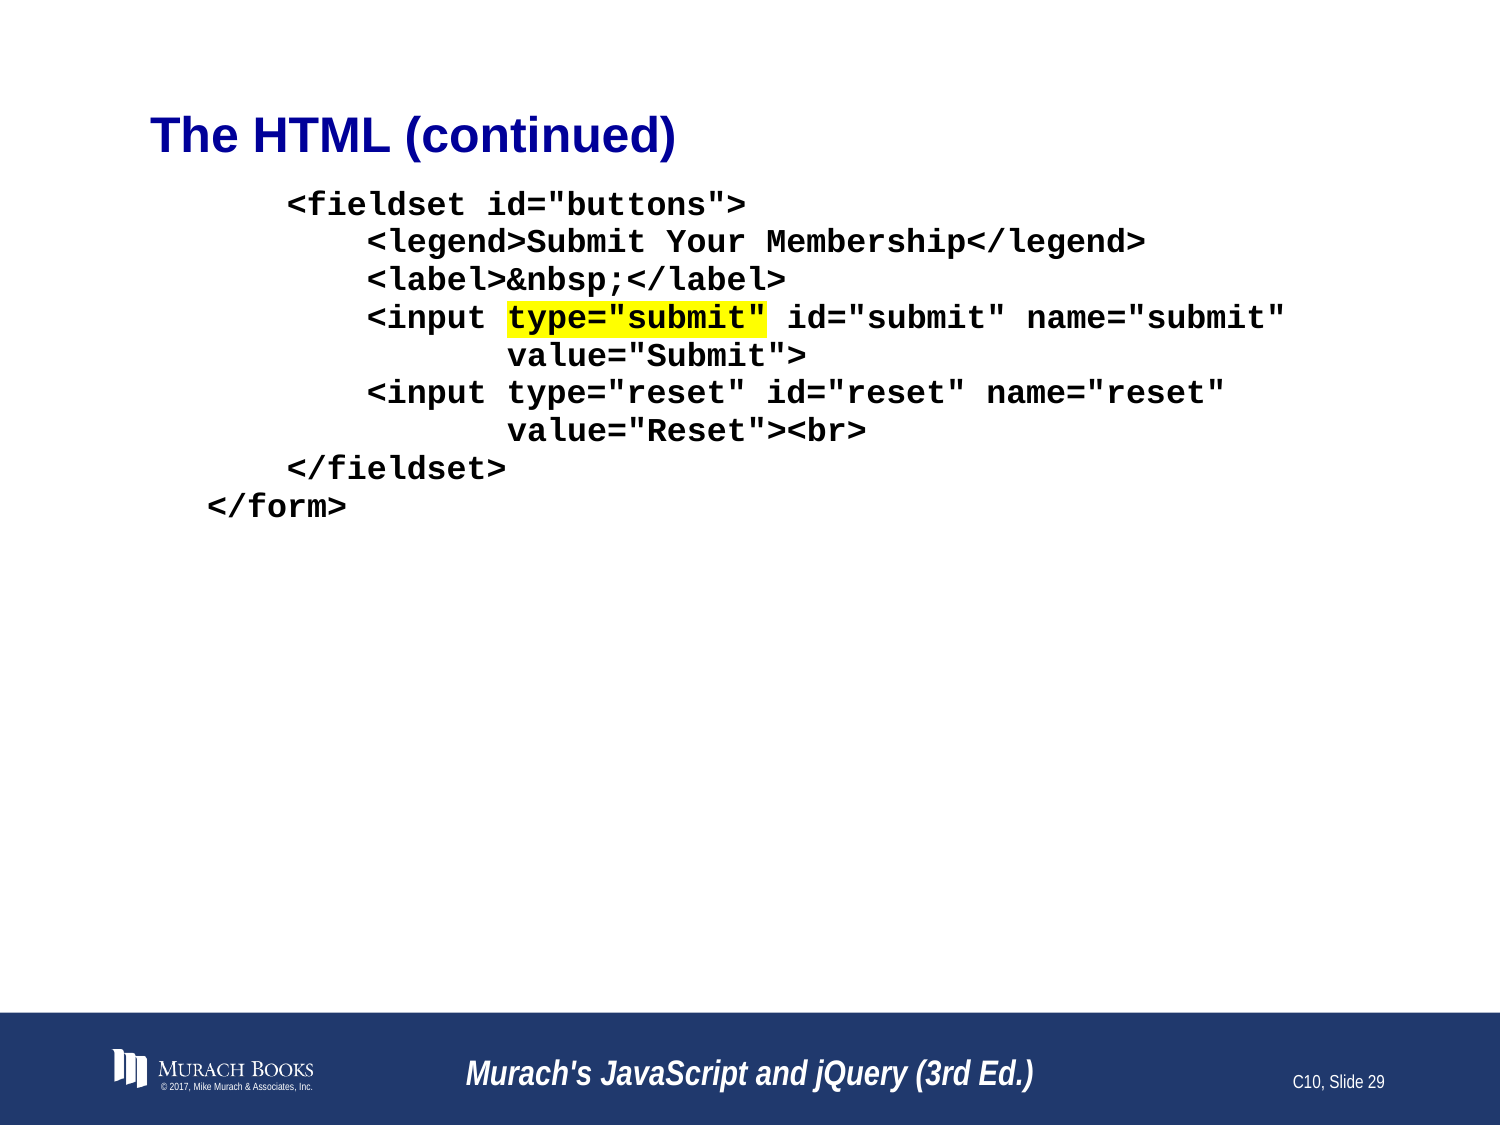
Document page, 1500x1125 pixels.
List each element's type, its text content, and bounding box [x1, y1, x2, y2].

slide_number Murach's JavaScript and jQuery (3rd Ed.) [463, 1025, 1050, 1100]
footer © 2017, Mike Murach & Associates, Inc. [12, 1025, 463, 1100]
slide_number C10, Slide 29 [1087, 1025, 1400, 1100]
title The HTML (continued) [150, 102, 1350, 164]
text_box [149, 187, 1350, 528]
